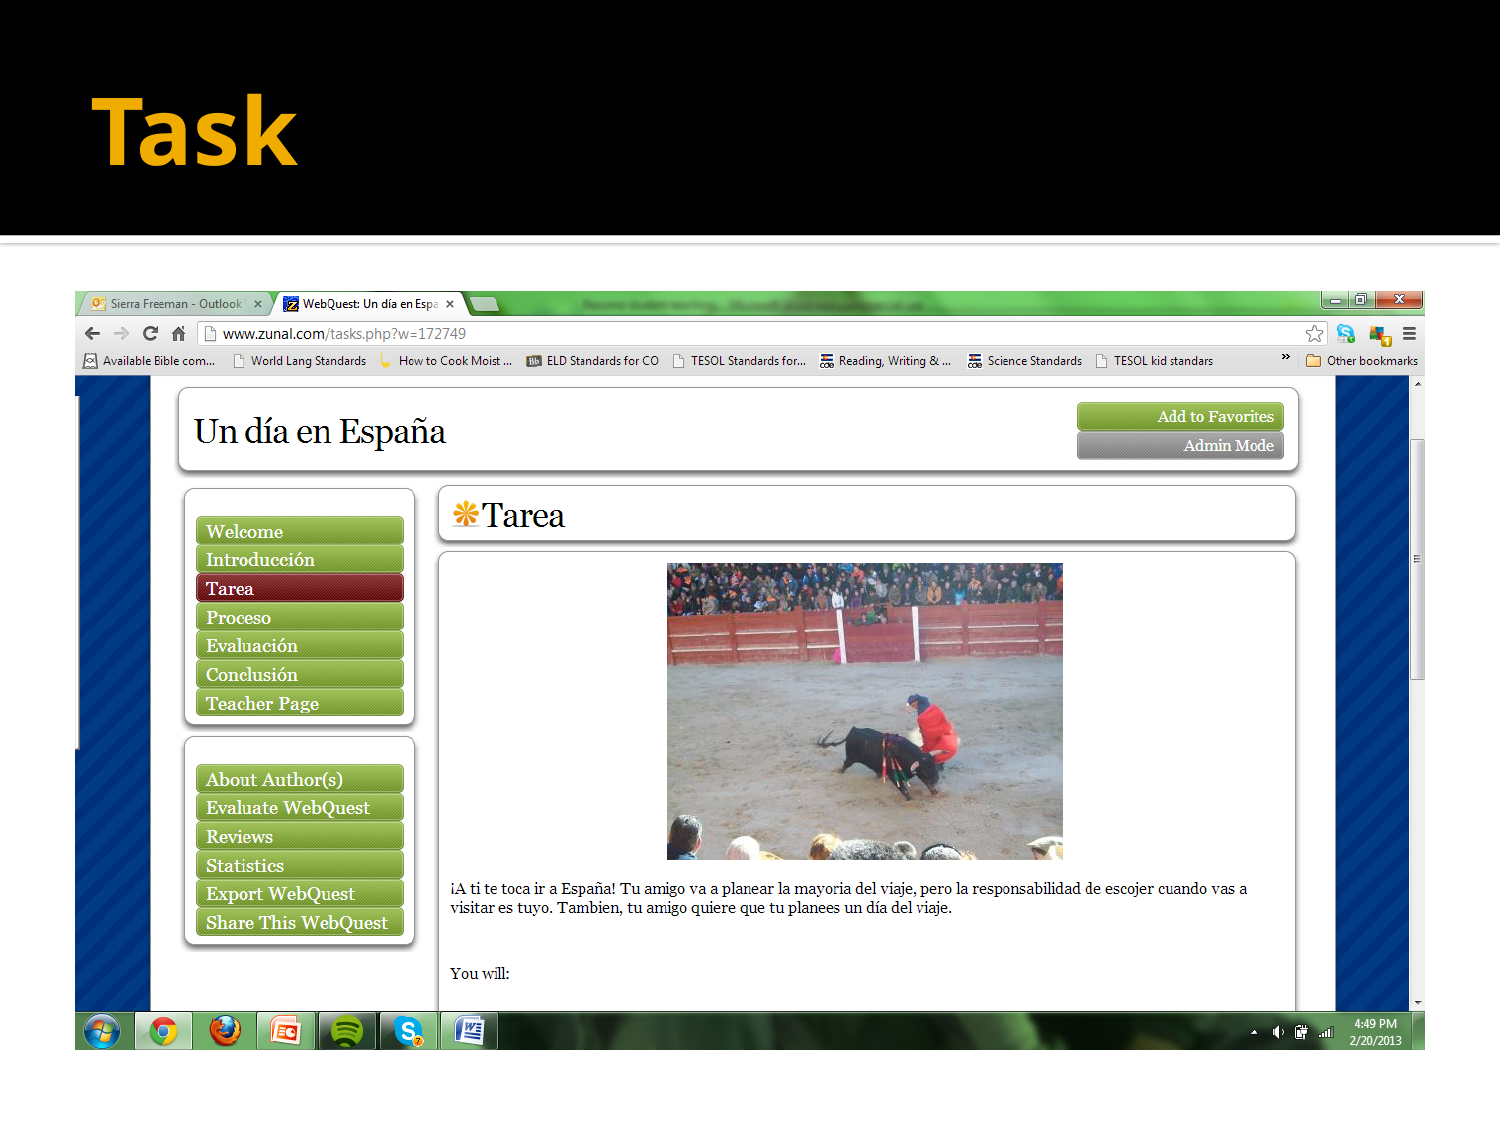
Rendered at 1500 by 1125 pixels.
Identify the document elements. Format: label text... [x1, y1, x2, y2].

title Task [75, 25, 1425, 231]
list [75, 291, 1425, 1050]
